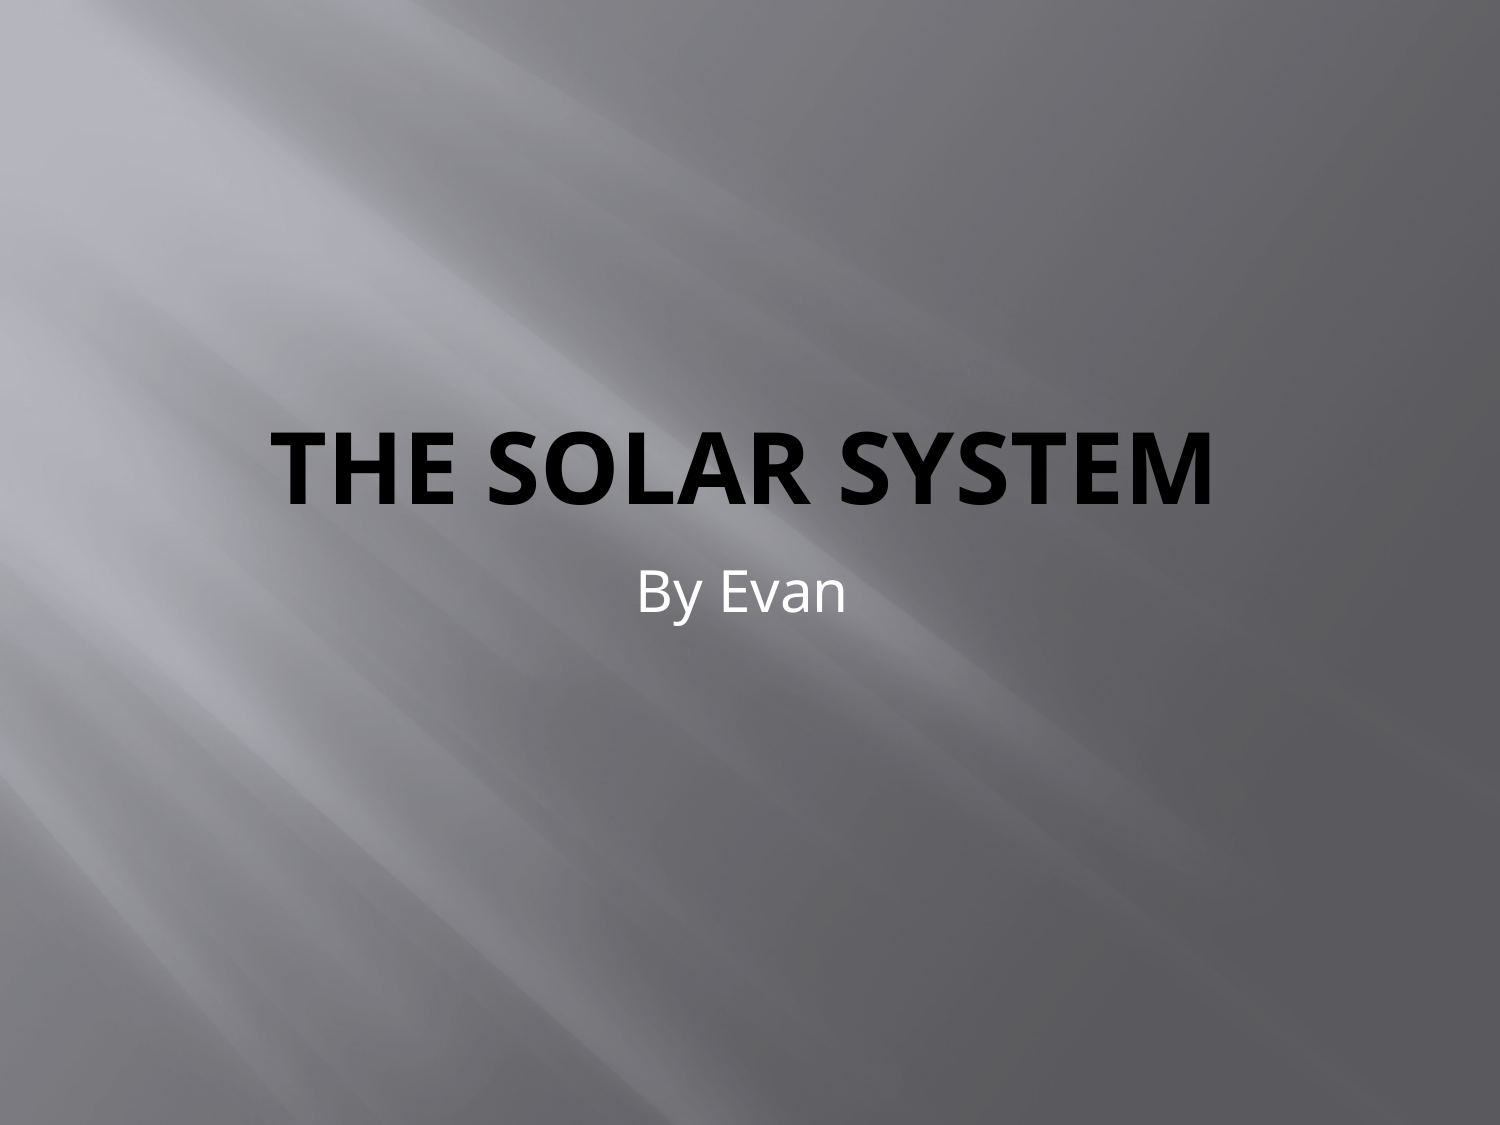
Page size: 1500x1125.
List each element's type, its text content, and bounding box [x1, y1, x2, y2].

subtitle By Evan [225, 546, 1275, 834]
title The Solar System [69, 224, 1420, 525]
